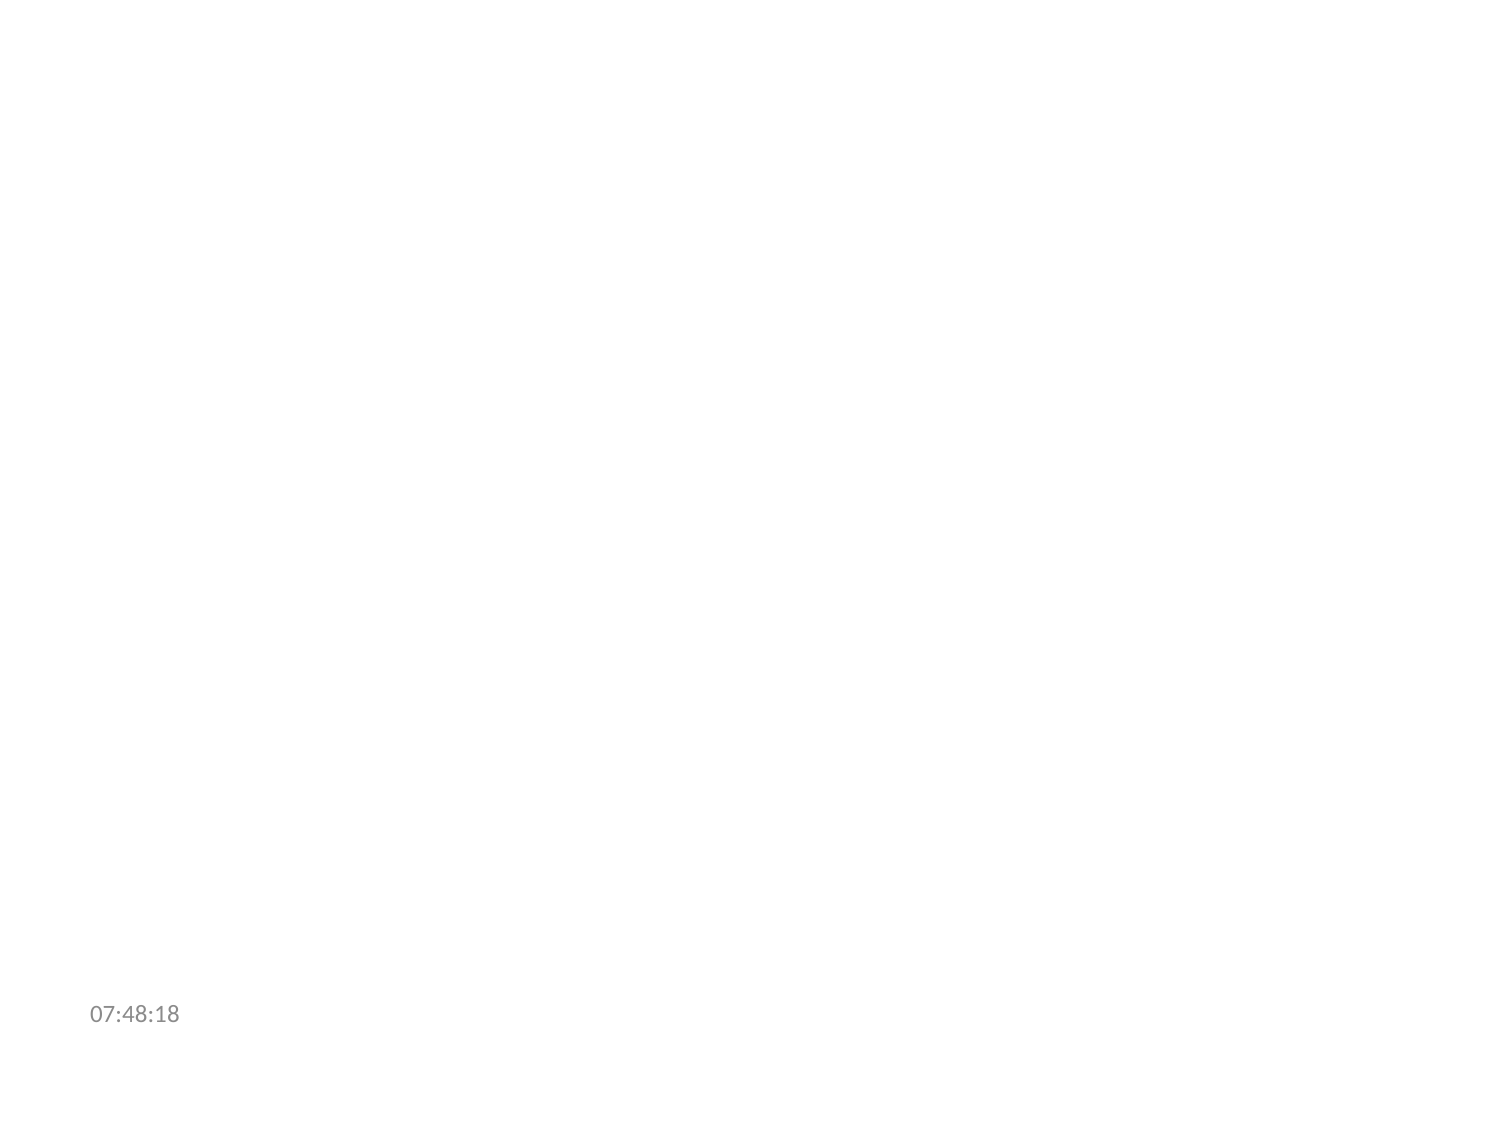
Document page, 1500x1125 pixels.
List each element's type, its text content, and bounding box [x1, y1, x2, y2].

text_box 15:35:09 [75, 982, 425, 1043]
